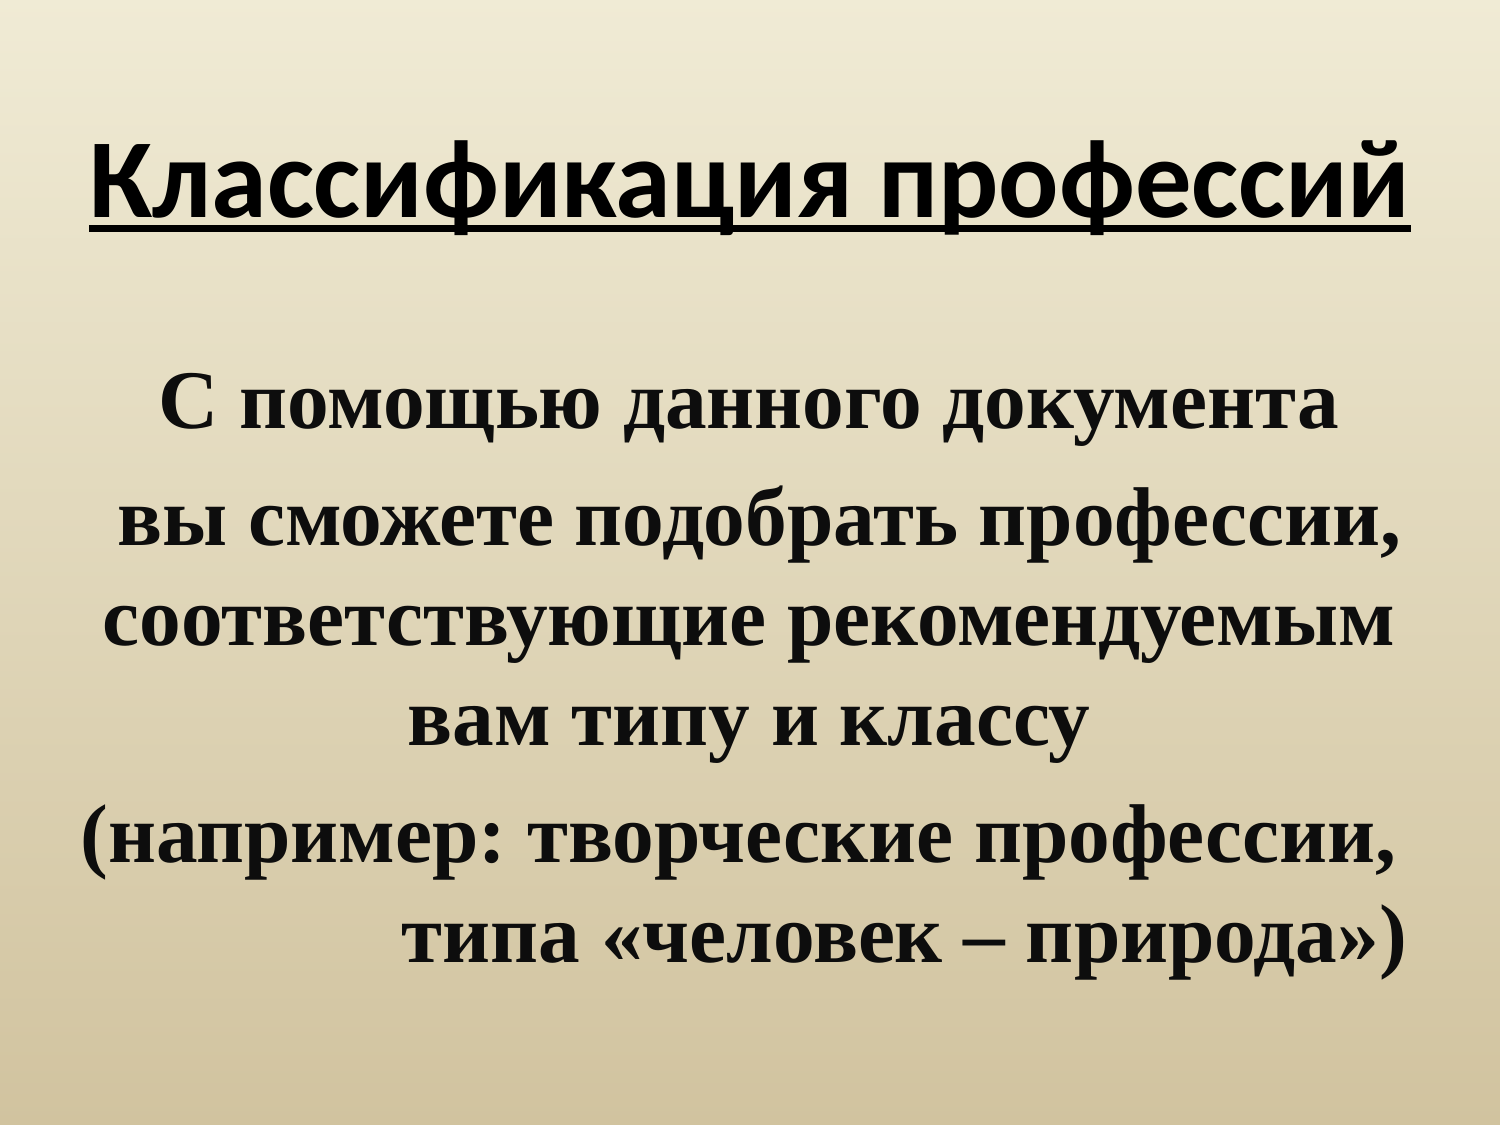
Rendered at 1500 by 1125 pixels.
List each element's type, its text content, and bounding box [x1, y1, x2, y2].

title Классификация профессий [53, 30, 1447, 315]
subtitle С помощью данного документа вы сможете подобрать профессии, соответствующие рекомендуемым вам типу и классу (например: творческие профессии, типа «человек – природа») [41, 338, 1458, 1075]
